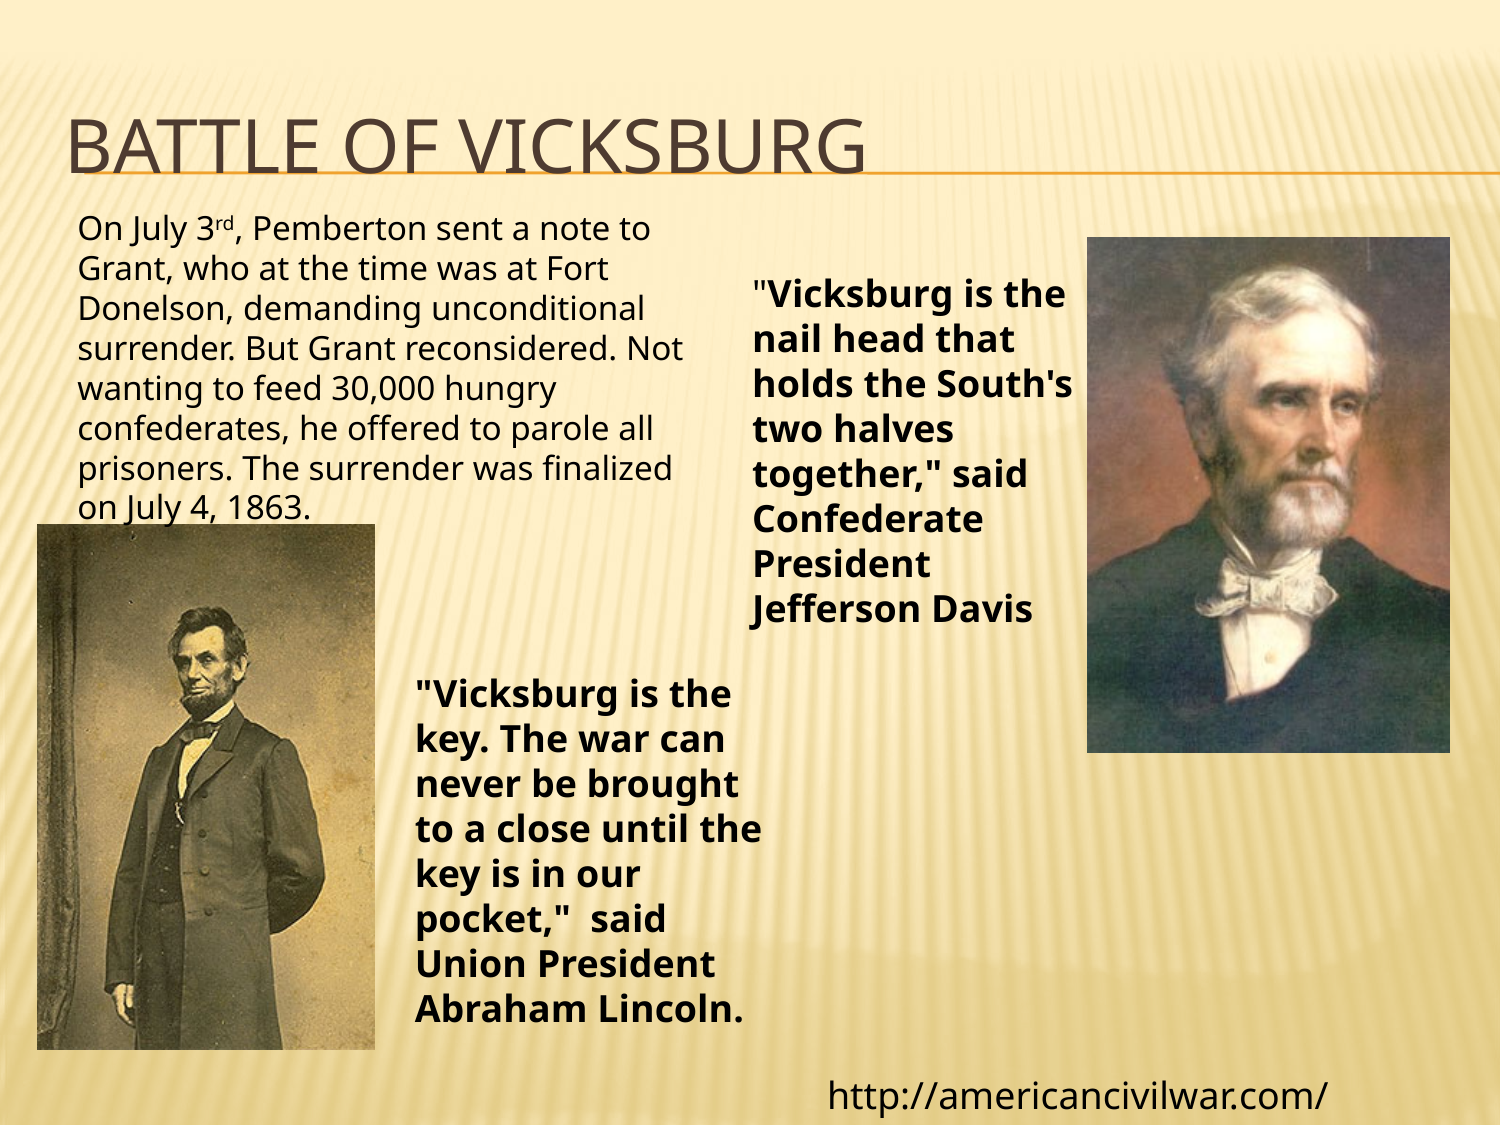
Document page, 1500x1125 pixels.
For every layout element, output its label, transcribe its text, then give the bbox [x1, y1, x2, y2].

picture [37, 524, 376, 1051]
title Battle of Vicksburg [50, 75, 1475, 213]
text_box "Vicksburg is the key. The war can never be brought to a close until the key is in our pocket," said Union President Abraham Lincoln. [399, 662, 800, 1038]
text_box "Vicksburg is the nail head that holds the South's two halves together," said Confederate President Jefferson Davis [737, 262, 1077, 638]
text_box http://americancivilwar.com/vicks.html [812, 1064, 1500, 1125]
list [1087, 237, 1451, 753]
text_box On July 3rd, Pemberton sent a note to Grant, who at the time was at Fort Donelson, demanding unconditional surrender. But Grant reconsidered. Not wanting to feed 30,000 hungry confederates, he offered to parole all prisoners. The surrender was finalized on July 4, 1863. [62, 199, 713, 535]
